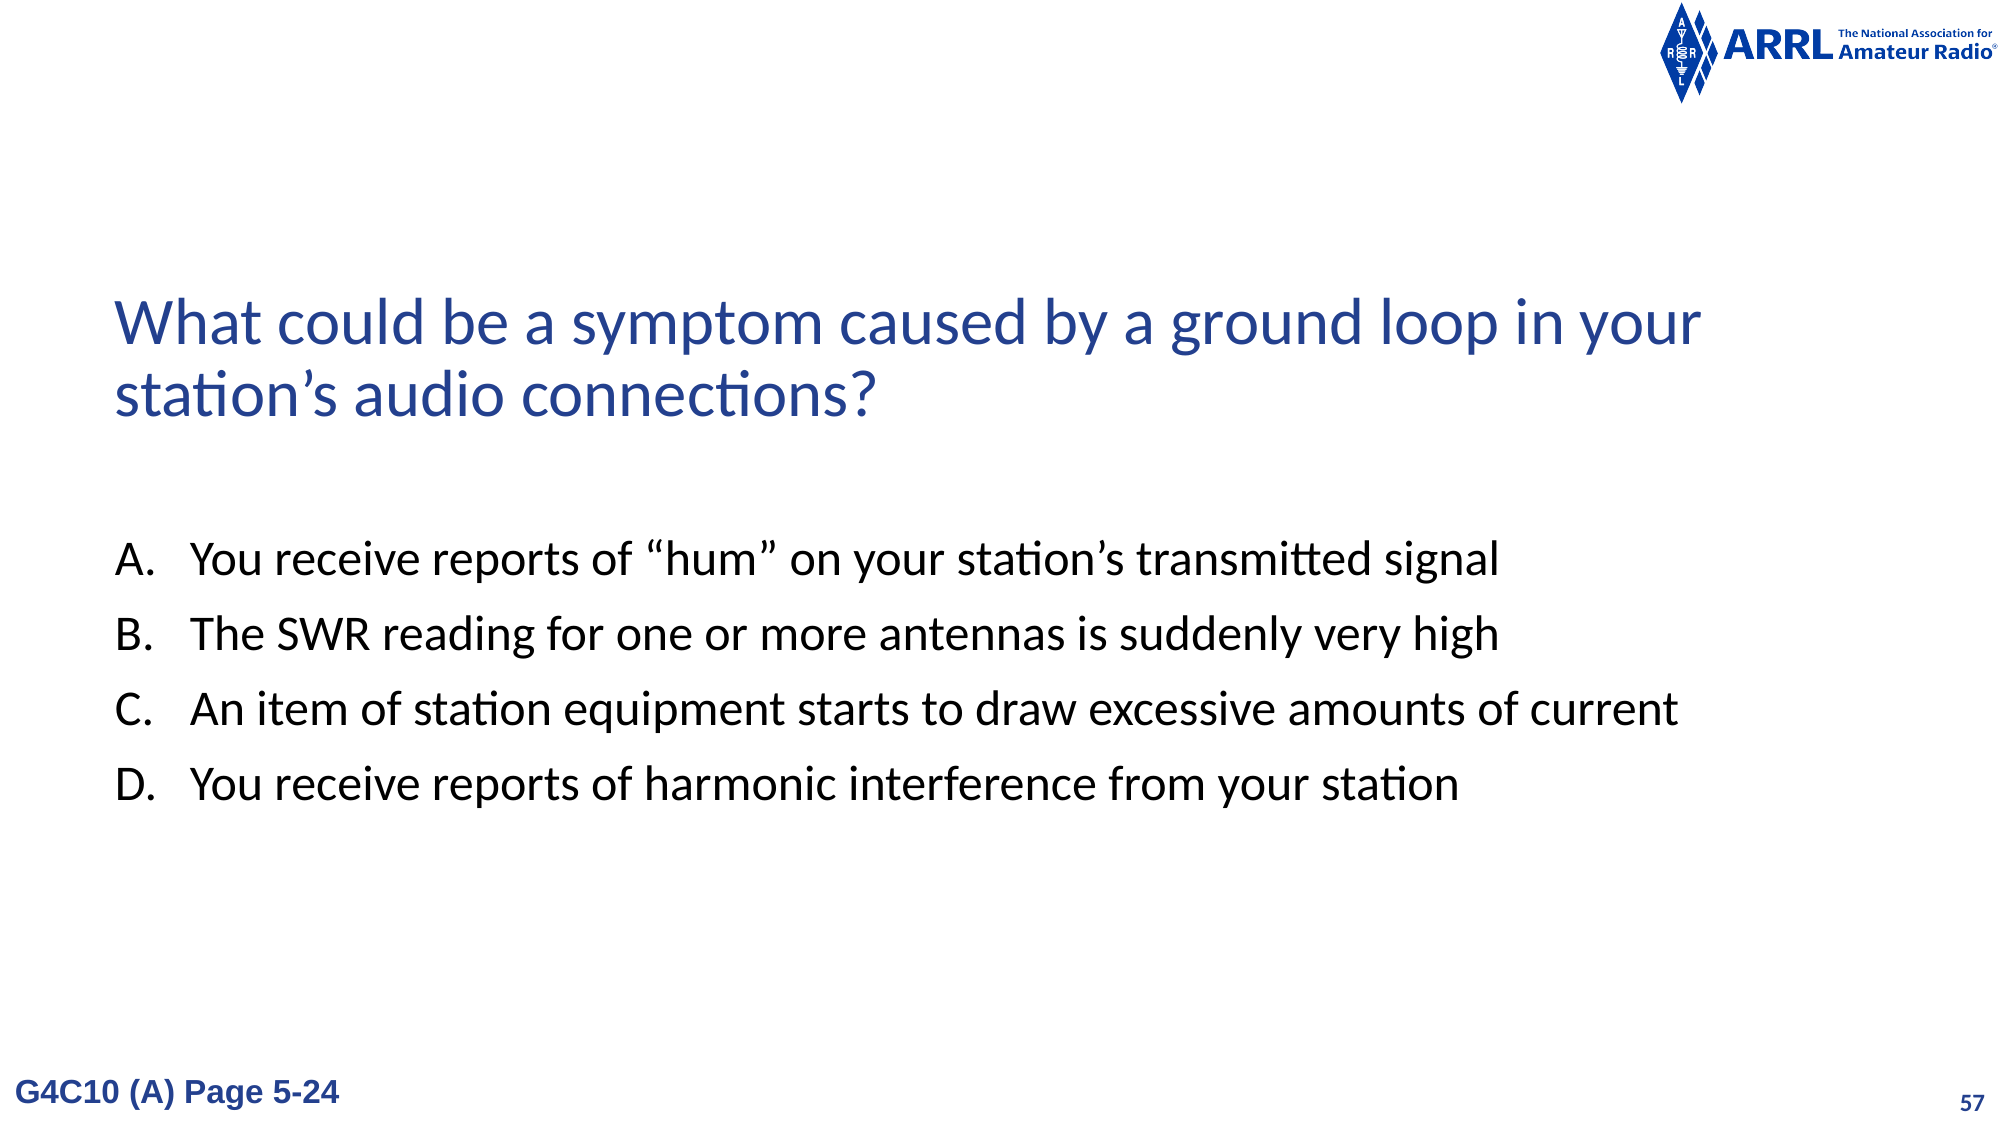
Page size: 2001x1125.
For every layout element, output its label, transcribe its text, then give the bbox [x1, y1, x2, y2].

text_box 57 [1899, 1079, 2000, 1125]
text_box G4C10 (A) Page 5-24 [0, 1062, 1313, 1118]
picture [1658, 0, 1999, 106]
title What could be a symptom caused by a ground loop in your station’s audio connections? [99, 249, 1900, 468]
list You receive reports of “hum” on your station’s transmitted signal The SWR reading for one or more antennas is suddenly very high An item of station equipment starts to draw excessive amounts of current You receive reports of harmonic interference from your station [99, 525, 1900, 1005]
